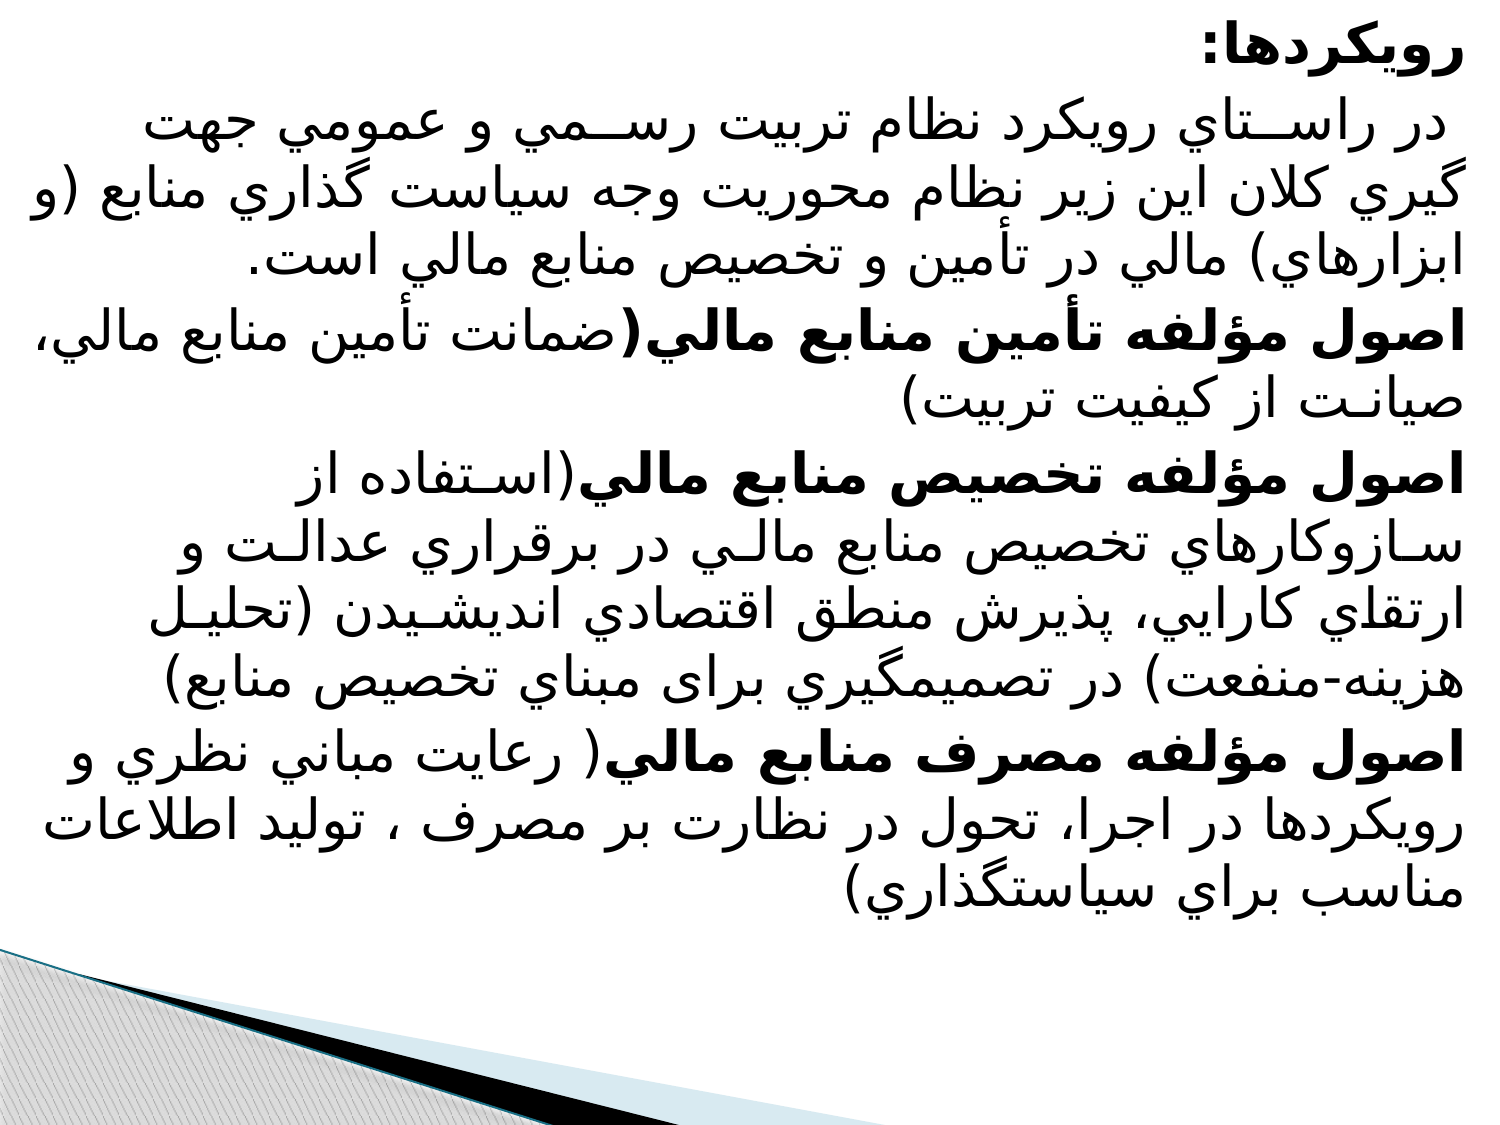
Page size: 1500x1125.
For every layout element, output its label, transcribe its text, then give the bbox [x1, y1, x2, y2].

list رويكردها: در راســتاي رويكرد نظام تربيت رســمي و عمومي جهت گيري كلان اين زير نظام محوريت وجه سياست گذاري منابع (و ابزارهاي) مالي در تأمين و تخصيص منابع مالي است. اصول مؤلفه تأمين منابع مالي(ضمانت تأمين منابع مالي، صيانـت از كيفيت تربيت) اصول مؤلفه تخصيص منابع مالي(اسـتفاده از سـازوكارهاي تخصيص منابع مالـي در برقراري عدالـت و ارتقاي كارايي، پذيرش منطق اقتصادي انديشـيدن (تحليـل هزينه-منفعت) در تصميمگيري برای مبناي تخصيص منابع) اصول مؤلفه مصرف منابع مالي( رعايت مباني نظري و رويكردها در اجرا، تحول در نظارت بر مصرف ، توليد اطلاعات مناسب براي سياستگذاري) [0, 0, 1500, 1125]
